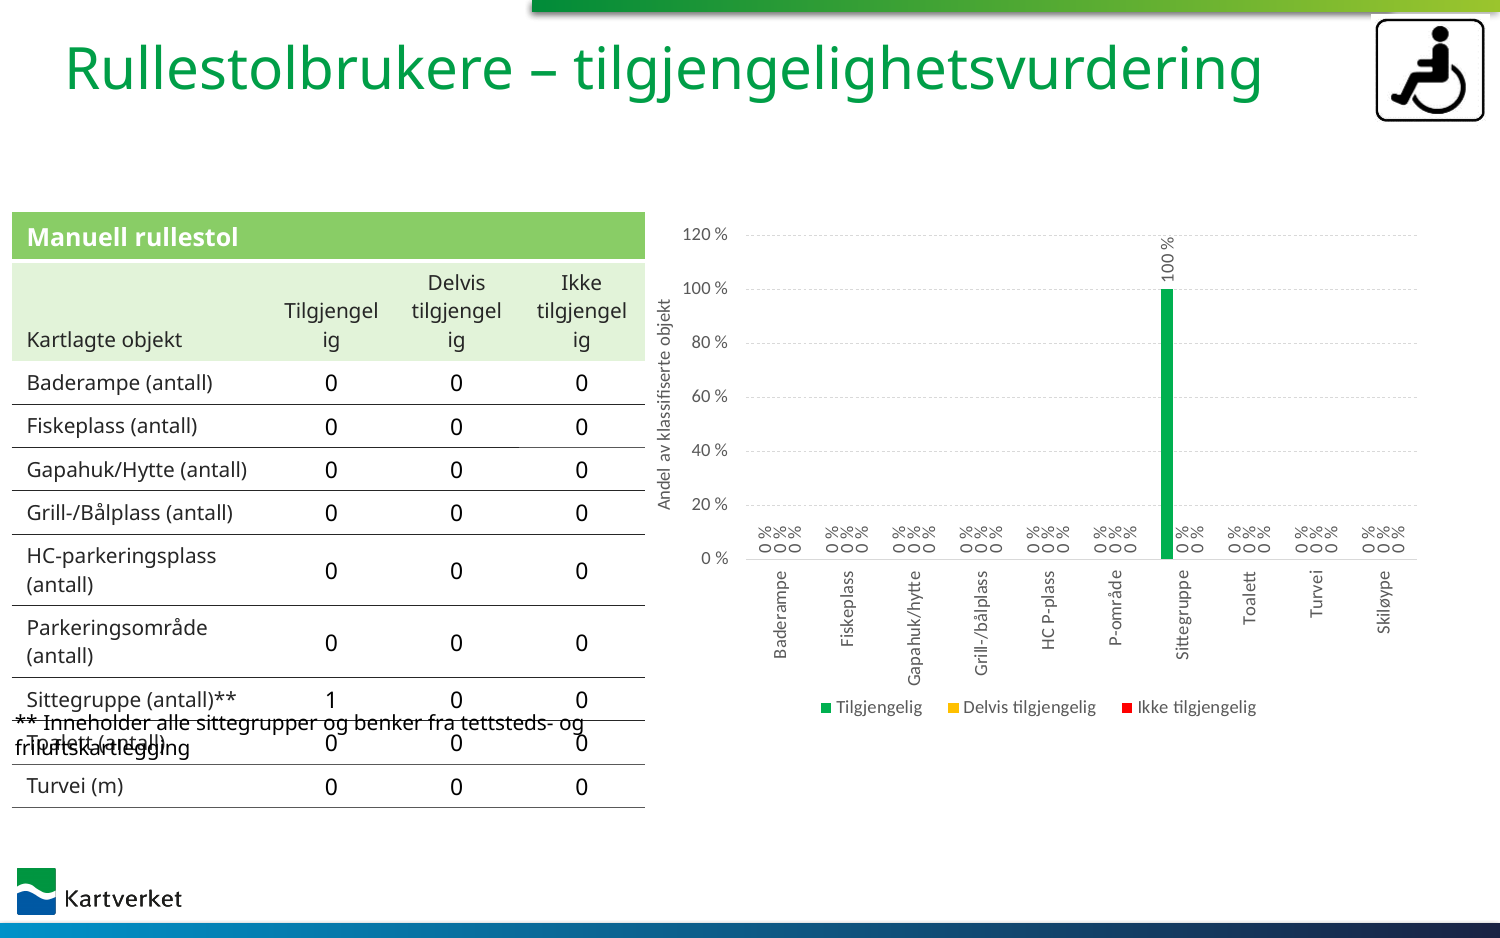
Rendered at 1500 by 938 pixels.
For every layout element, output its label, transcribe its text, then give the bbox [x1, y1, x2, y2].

table_cell 0 [394, 768, 519, 807]
table_cell 0 [394, 405, 519, 447]
table_cell Tilgjengelig [269, 263, 394, 361]
table_cell 1 [269, 678, 394, 702]
table_cell 0 [519, 405, 638, 447]
table_cell HC-parkeringsplass (antall) [12, 535, 269, 605]
table_cell 0 [269, 768, 394, 807]
table_cell 0 [394, 535, 519, 605]
table_cell 0 [519, 361, 638, 404]
table_cell Delvis tilgjengelig [394, 263, 519, 361]
table_cell Grill-/Bålplass (antall) [12, 491, 269, 534]
table_cell Turvei (m) [12, 768, 269, 807]
table_cell 0 [269, 361, 394, 404]
table_cell 0 [394, 606, 519, 677]
table_cell 0 [519, 491, 638, 534]
table_cell 0 [394, 361, 519, 404]
table_cell 0 [269, 535, 394, 605]
table_cell Parkeringsområde (antall) [12, 606, 269, 677]
picture [1371, 13, 1491, 127]
table_cell 0 [394, 491, 519, 534]
table_cell 0 [269, 405, 394, 447]
table_cell Ikke tilgjengelig [519, 263, 638, 361]
picture [643, 218, 1427, 728]
table_cell 0 [519, 768, 645, 807]
table_cell Gapahuk/Hytte (antall) [12, 448, 269, 490]
table_cell 0 [269, 448, 394, 490]
table_cell 0 [394, 678, 519, 702]
text_box ** Inneholder alle sittegrupper og benker fra tettsteds- og friluftskartlegging [0, 702, 745, 768]
table_cell 0 [519, 606, 638, 677]
table_cell Sittegruppe (antall)** [12, 678, 269, 702]
table_cell Kartlagte objekt [12, 263, 269, 361]
table_cell 0 [519, 678, 638, 702]
table_cell 0 [519, 535, 638, 605]
table_cell 0 [519, 448, 638, 490]
table_cell 0 [269, 606, 394, 677]
table_cell 0 [269, 491, 394, 534]
table_cell Baderampe (antall) [12, 361, 269, 404]
table_cell 0 [394, 448, 519, 490]
table_header Manuell rullestol [12, 212, 645, 259]
table_cell Fiskeplass (antall) [12, 405, 269, 447]
text_box Rullestolbrukere – tilgjengelighetsvurdering [49, 12, 1372, 109]
